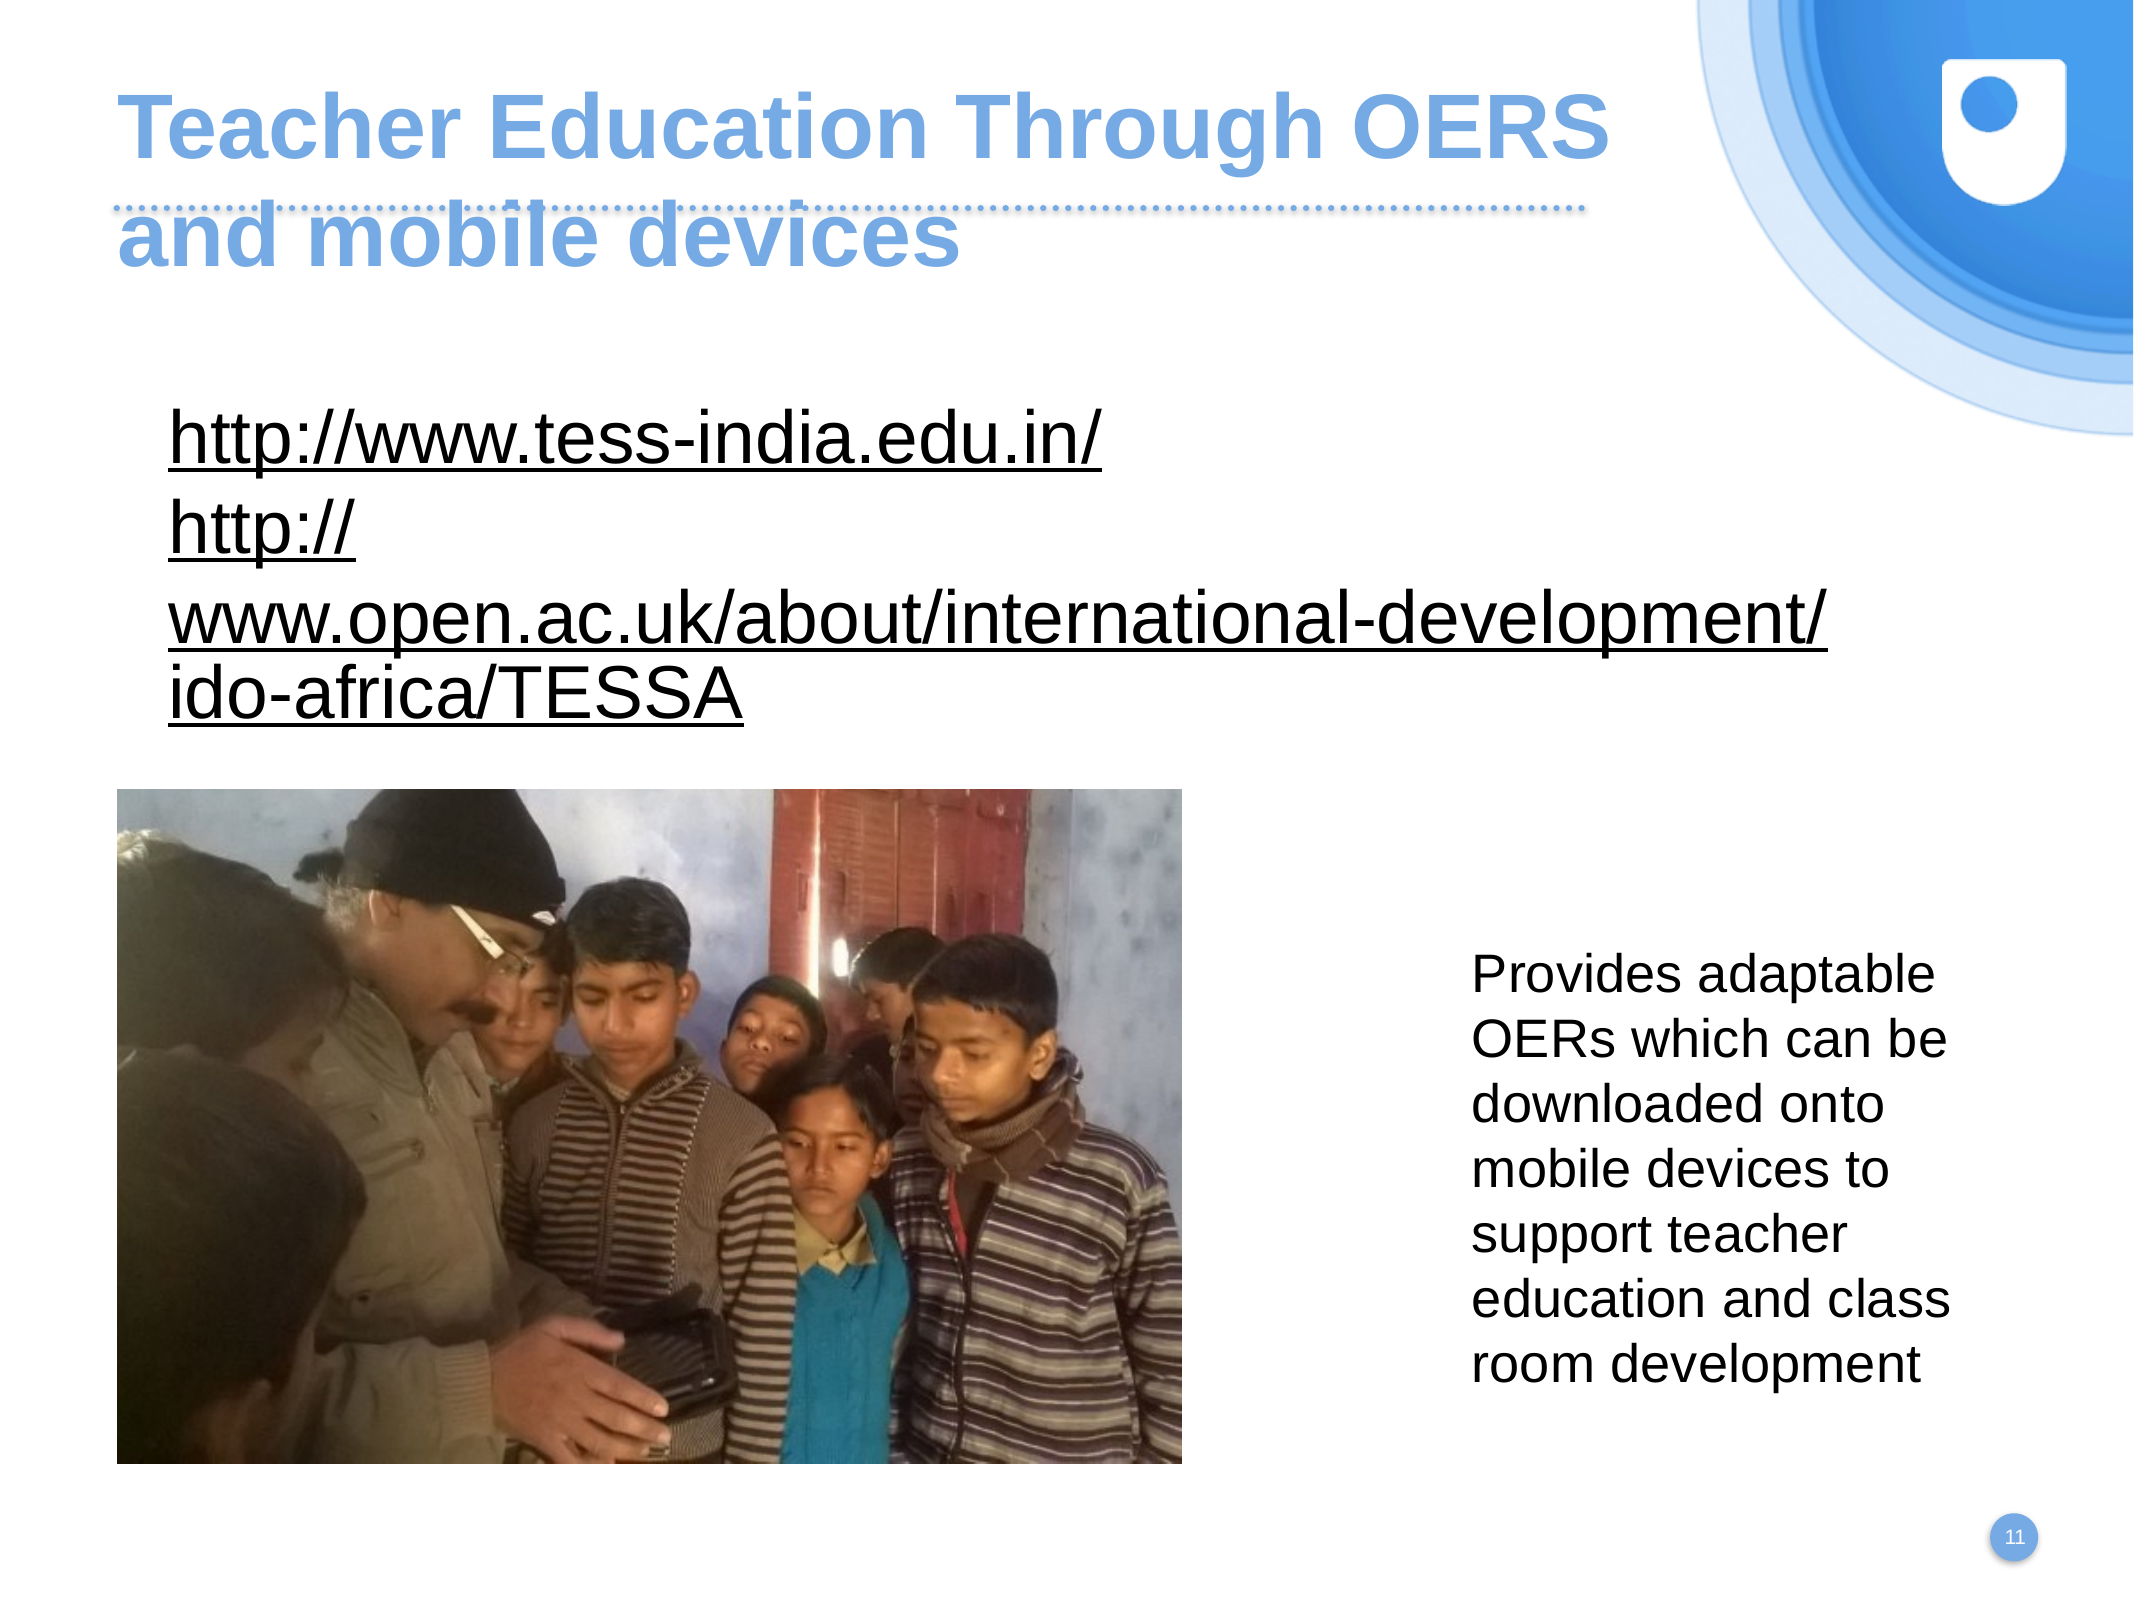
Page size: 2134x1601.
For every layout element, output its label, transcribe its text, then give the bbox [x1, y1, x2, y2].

title Teacher Education Through OERS and mobile devices [117, 68, 1678, 204]
text_box Provides adaptable OERs which can be downloaded onto mobile devices to support teacher education and class room development [1457, 931, 2057, 1401]
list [117, 789, 1182, 1465]
slide_number 11 [1974, 1493, 2057, 1579]
text_box http://www.tess-india.edu.in/ http://www.open.ac.uk/about/international-development/ido-africa/TESSA [153, 381, 1846, 756]
picture [1643, 0, 2134, 488]
